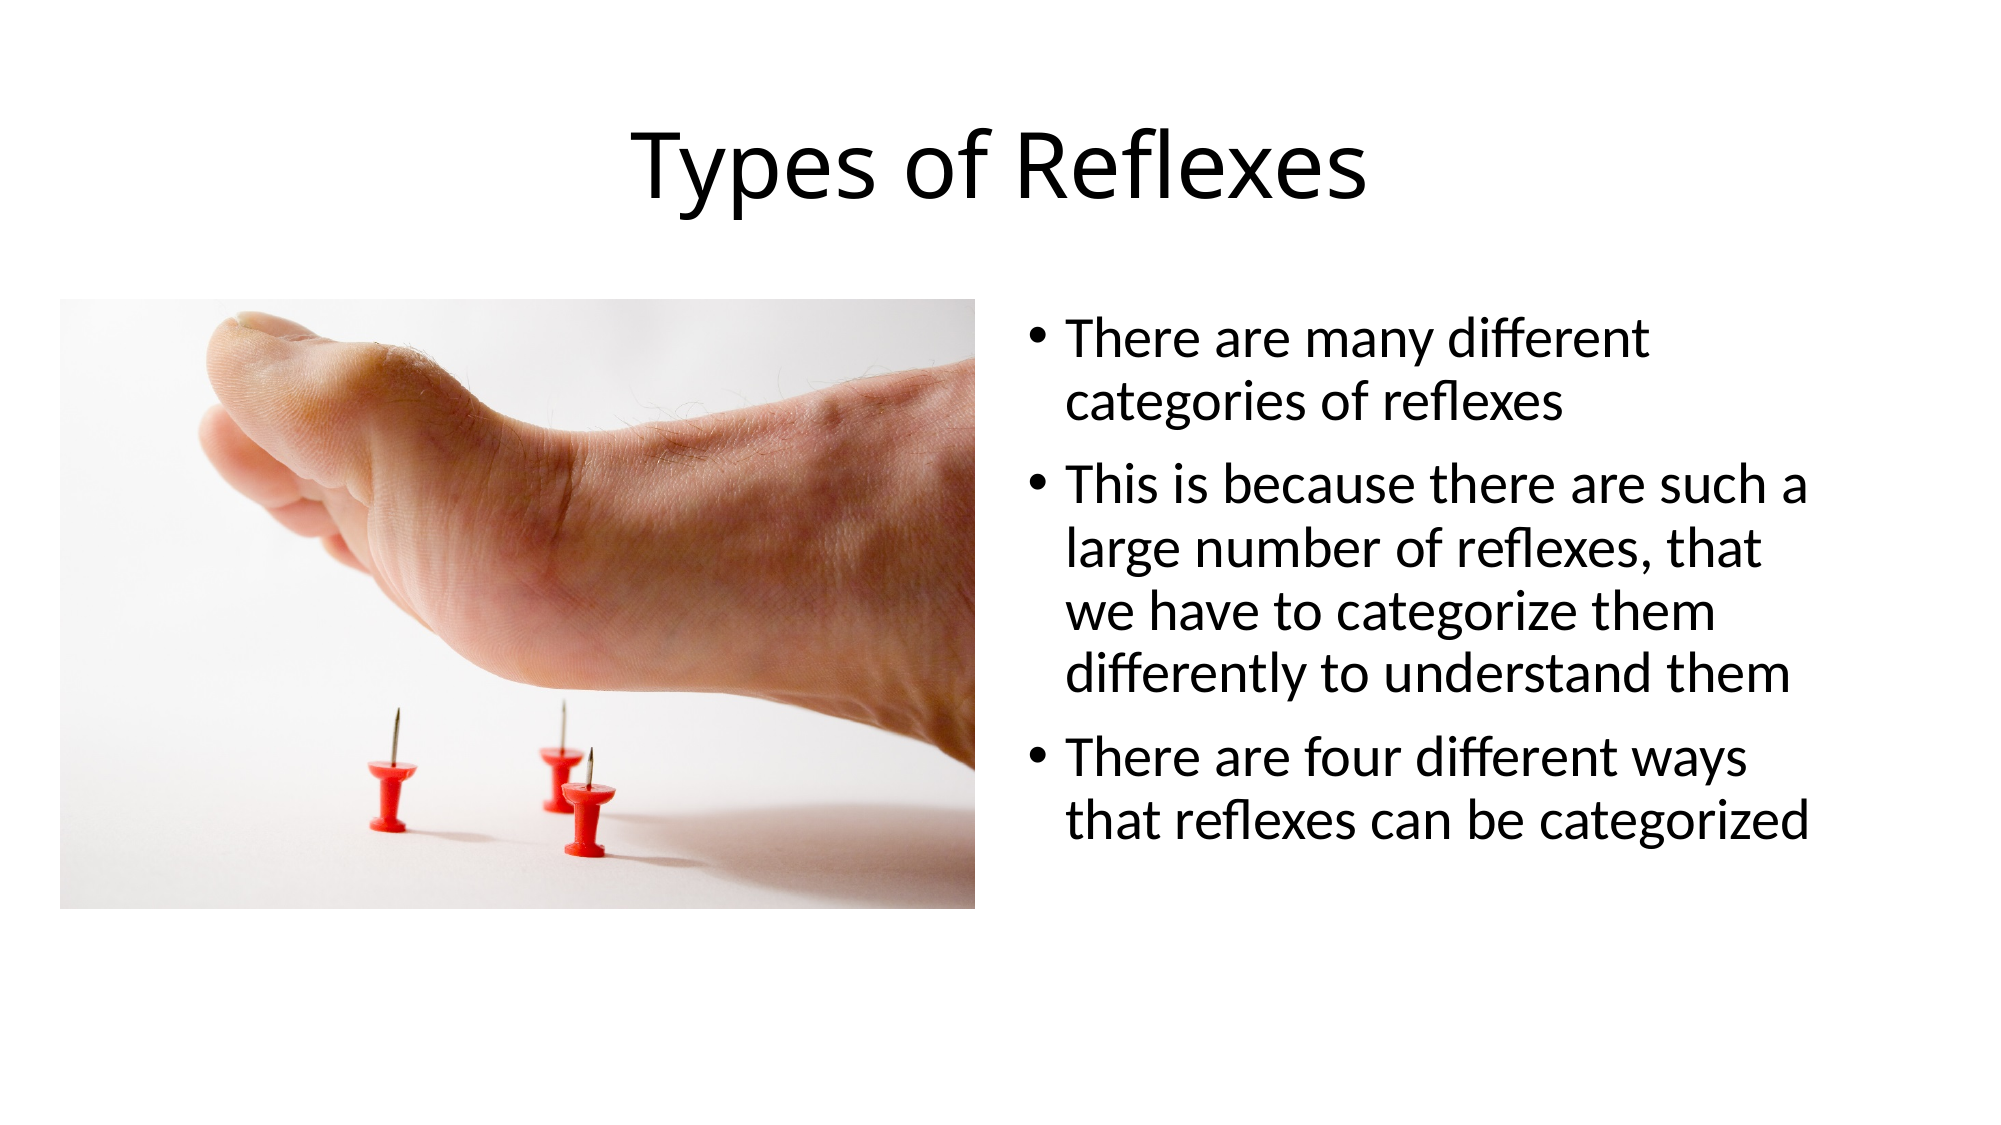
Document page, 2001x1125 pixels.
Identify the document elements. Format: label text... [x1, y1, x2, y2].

title Types of Reflexes [137, 59, 1863, 278]
list There are many different categories of reflexes This is because there are such a large number of reflexes, that we have to categorize them differently to understand them There are four different ways that reflexes can be categorized [1012, 299, 1863, 1014]
picture [60, 299, 975, 910]
